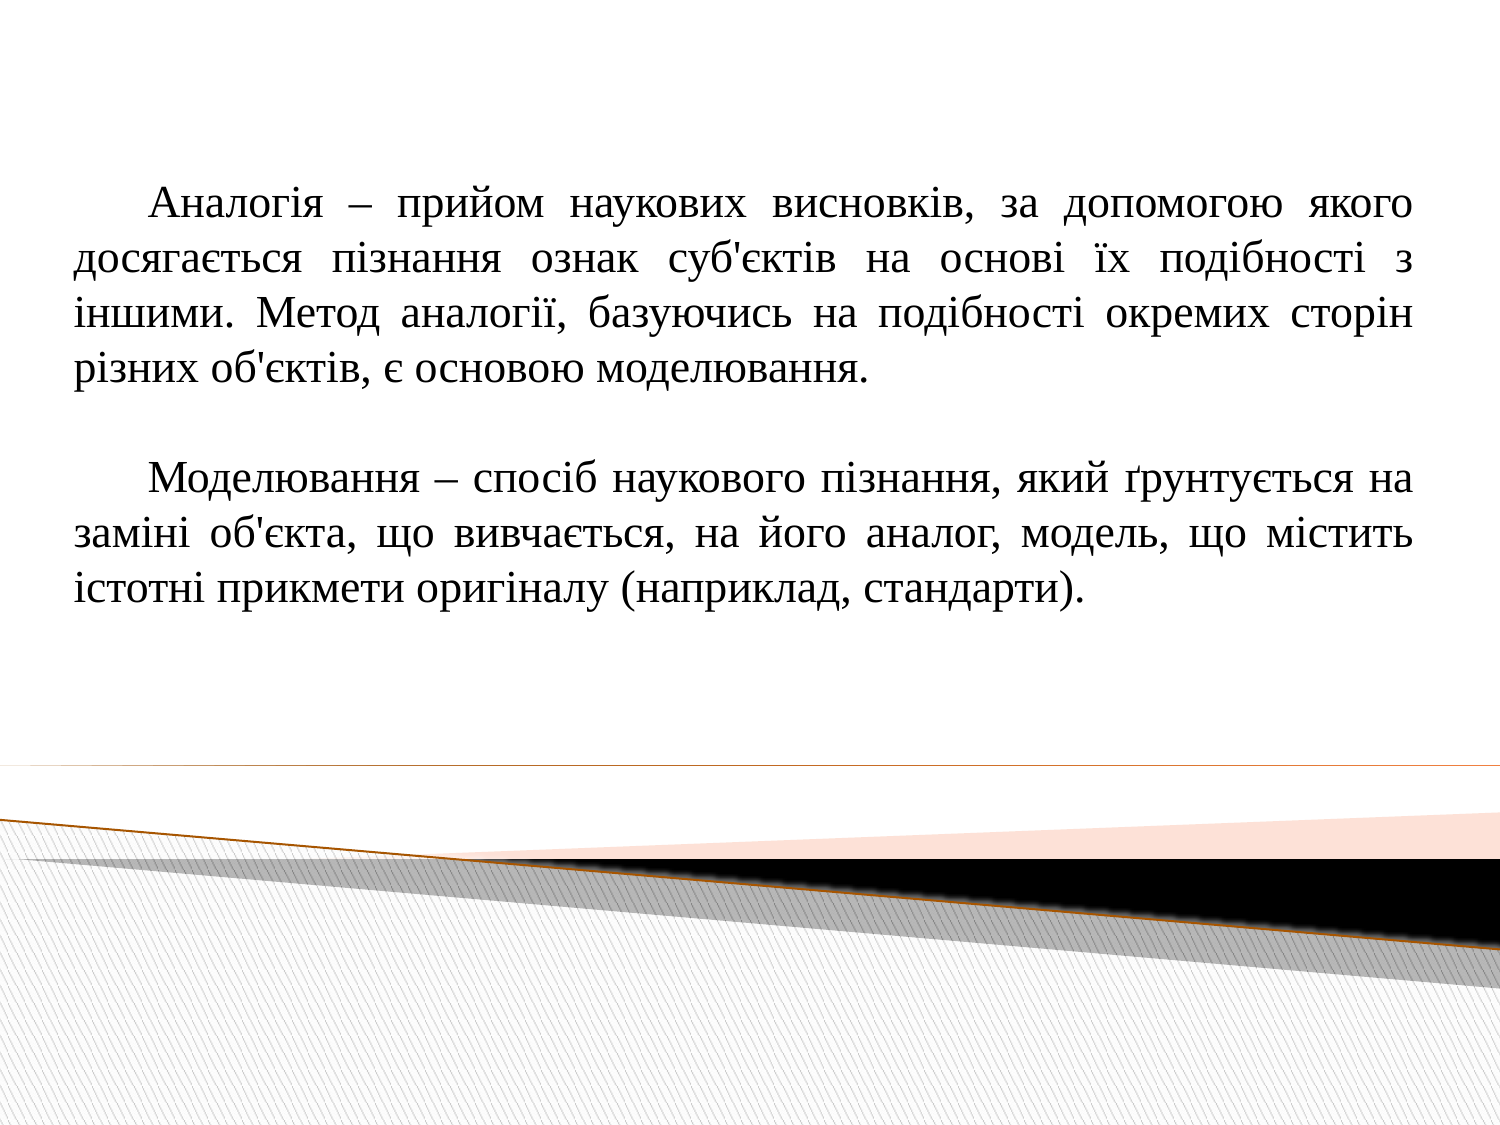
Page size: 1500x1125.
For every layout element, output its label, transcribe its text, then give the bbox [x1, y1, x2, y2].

text_box Аналогія – прийом наукових висновків, за допомогою якого досягається пізнання ознак суб'єктів на основі їх подібності з іншими. Метод аналогії, базуючись на подібності окремих сторін різних об'єктів, є основою моделювання. Моделювання – спосіб наукового пізнання, який ґрунтується на заміні об'єкта, що вивчається, на його аналог, модель, що містить істотні прикмети оригіналу (наприклад, стандарти). [58, 163, 1430, 619]
